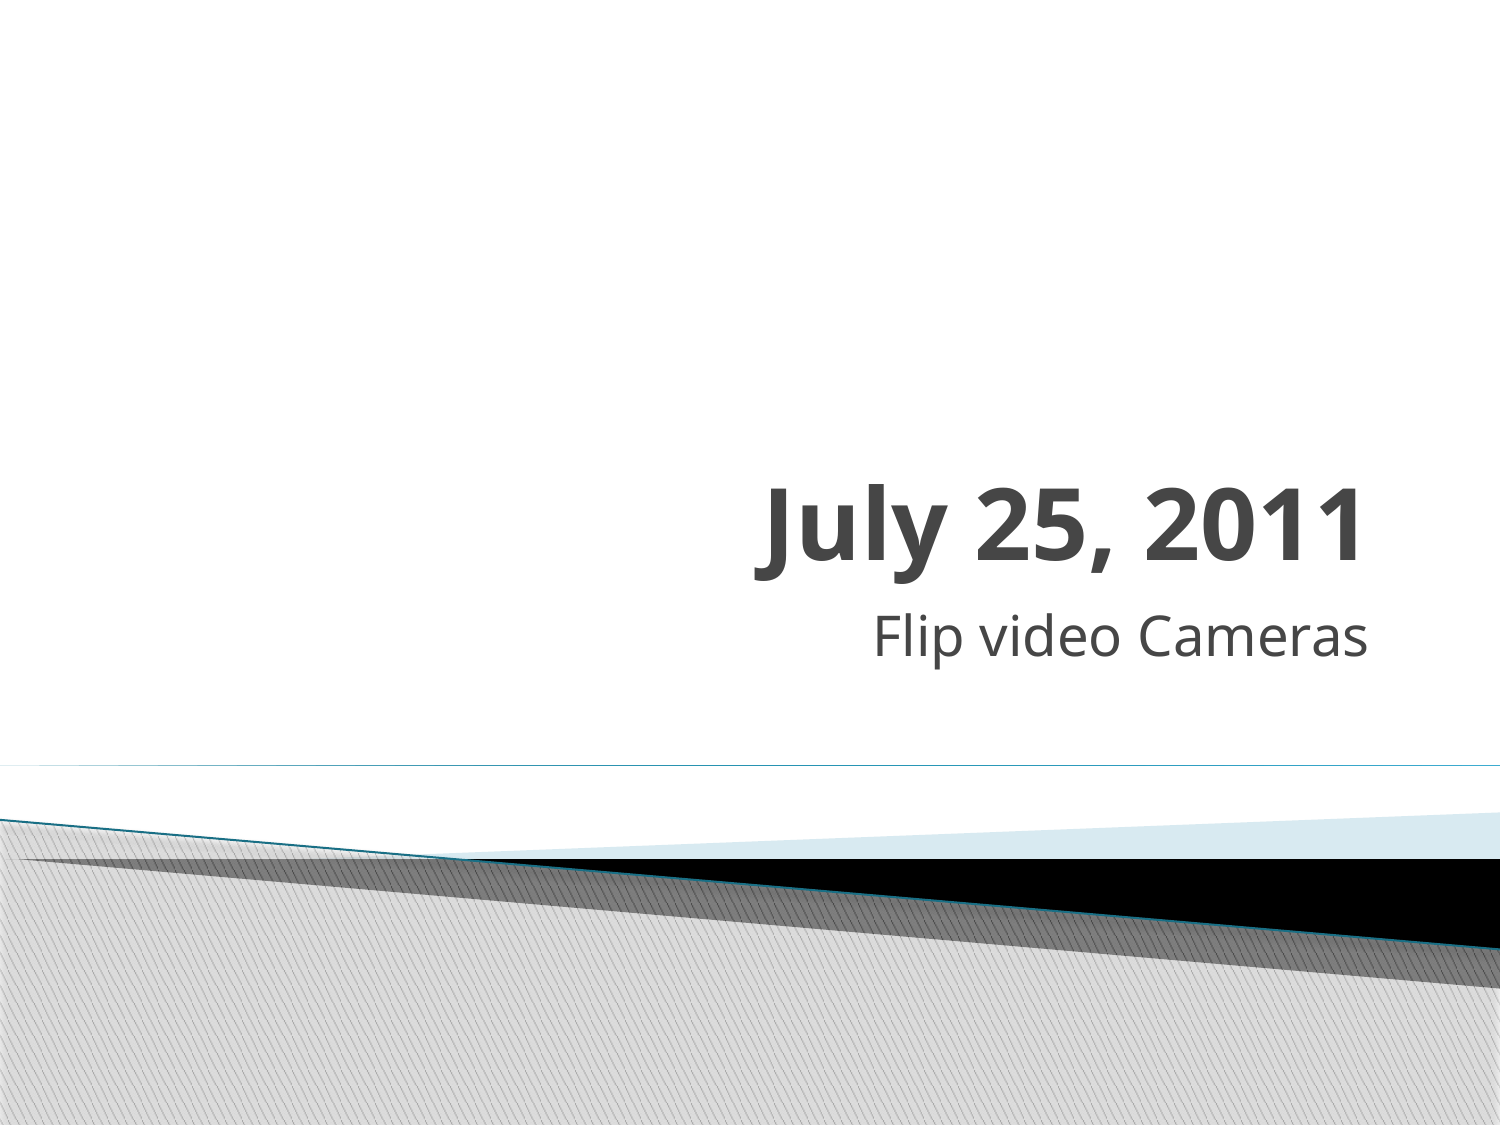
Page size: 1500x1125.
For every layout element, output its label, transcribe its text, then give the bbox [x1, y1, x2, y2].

picture [5, 859, 1500, 989]
subtitle Flip video Cameras [112, 592, 1388, 790]
title July 25, 2011 [112, 287, 1388, 588]
